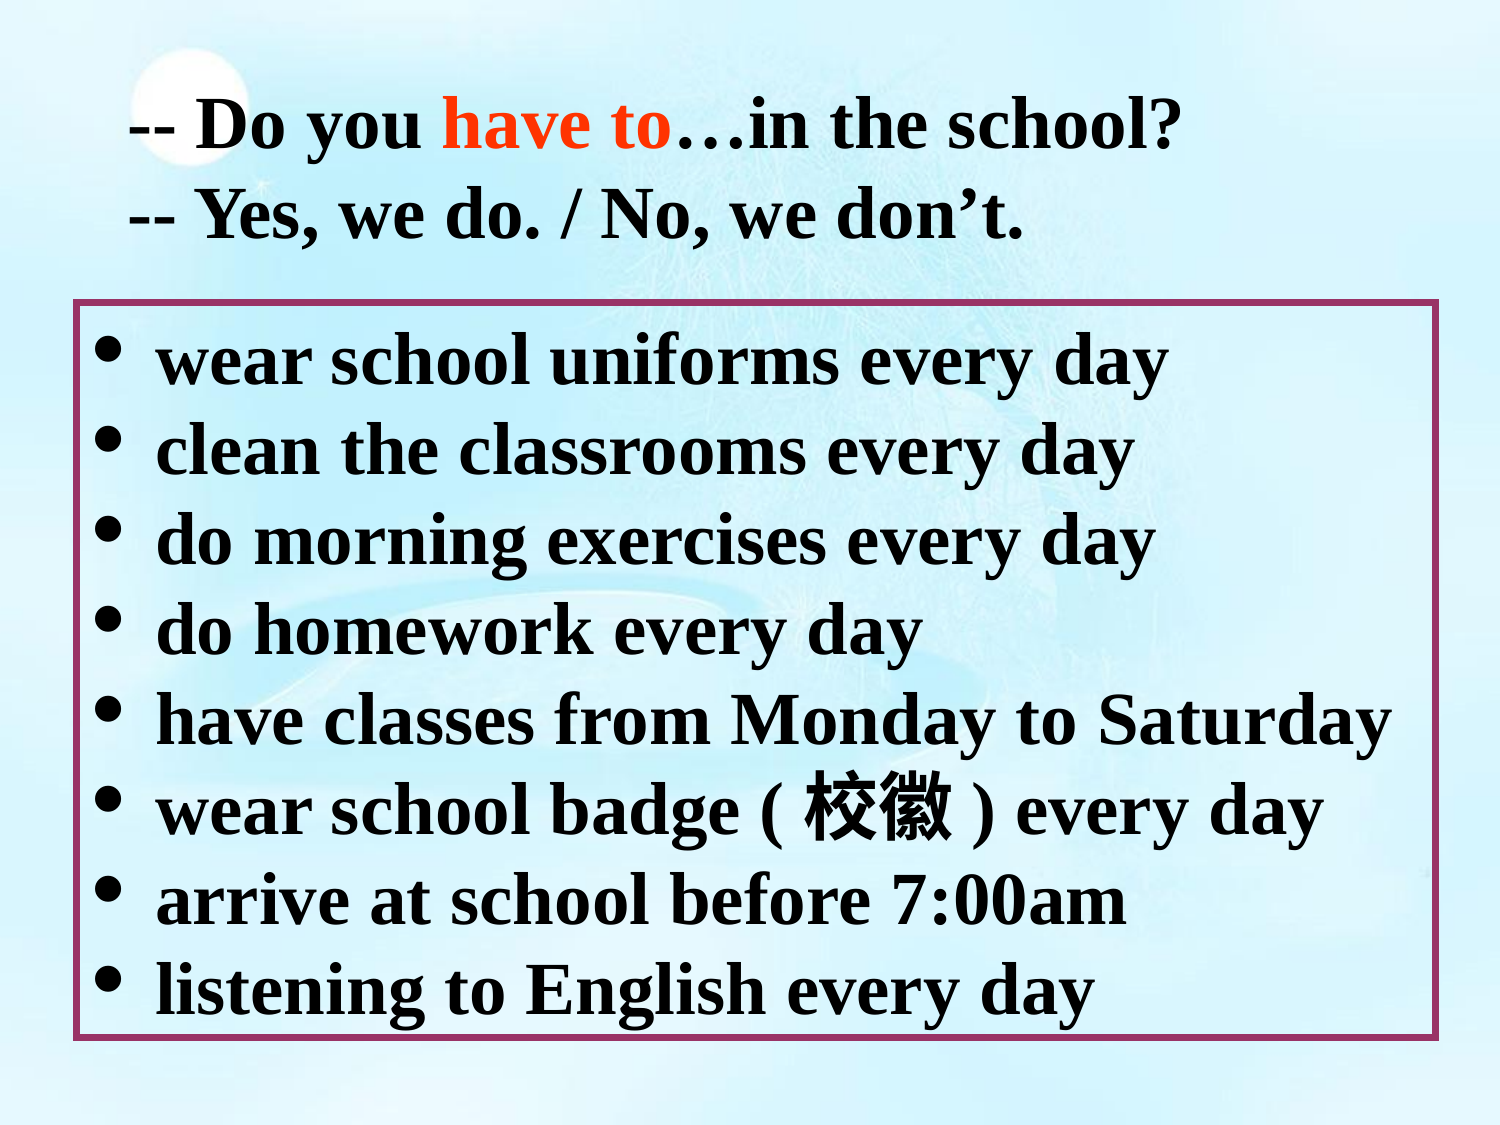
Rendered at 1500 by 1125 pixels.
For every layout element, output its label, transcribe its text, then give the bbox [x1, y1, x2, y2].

text_box wear school uniforms every day clean the classrooms every day do morning exercises every day do homework every day have classes from Monday to Saturday wear school badge (校徽) every day arrive at school before 7:00am listening to English every day [76, 302, 1436, 1038]
picture [0, 0, 1500, 1125]
text_box -- Do you have to…in the school? -- Yes, we do. / No, we don’t. [112, 66, 1201, 262]
